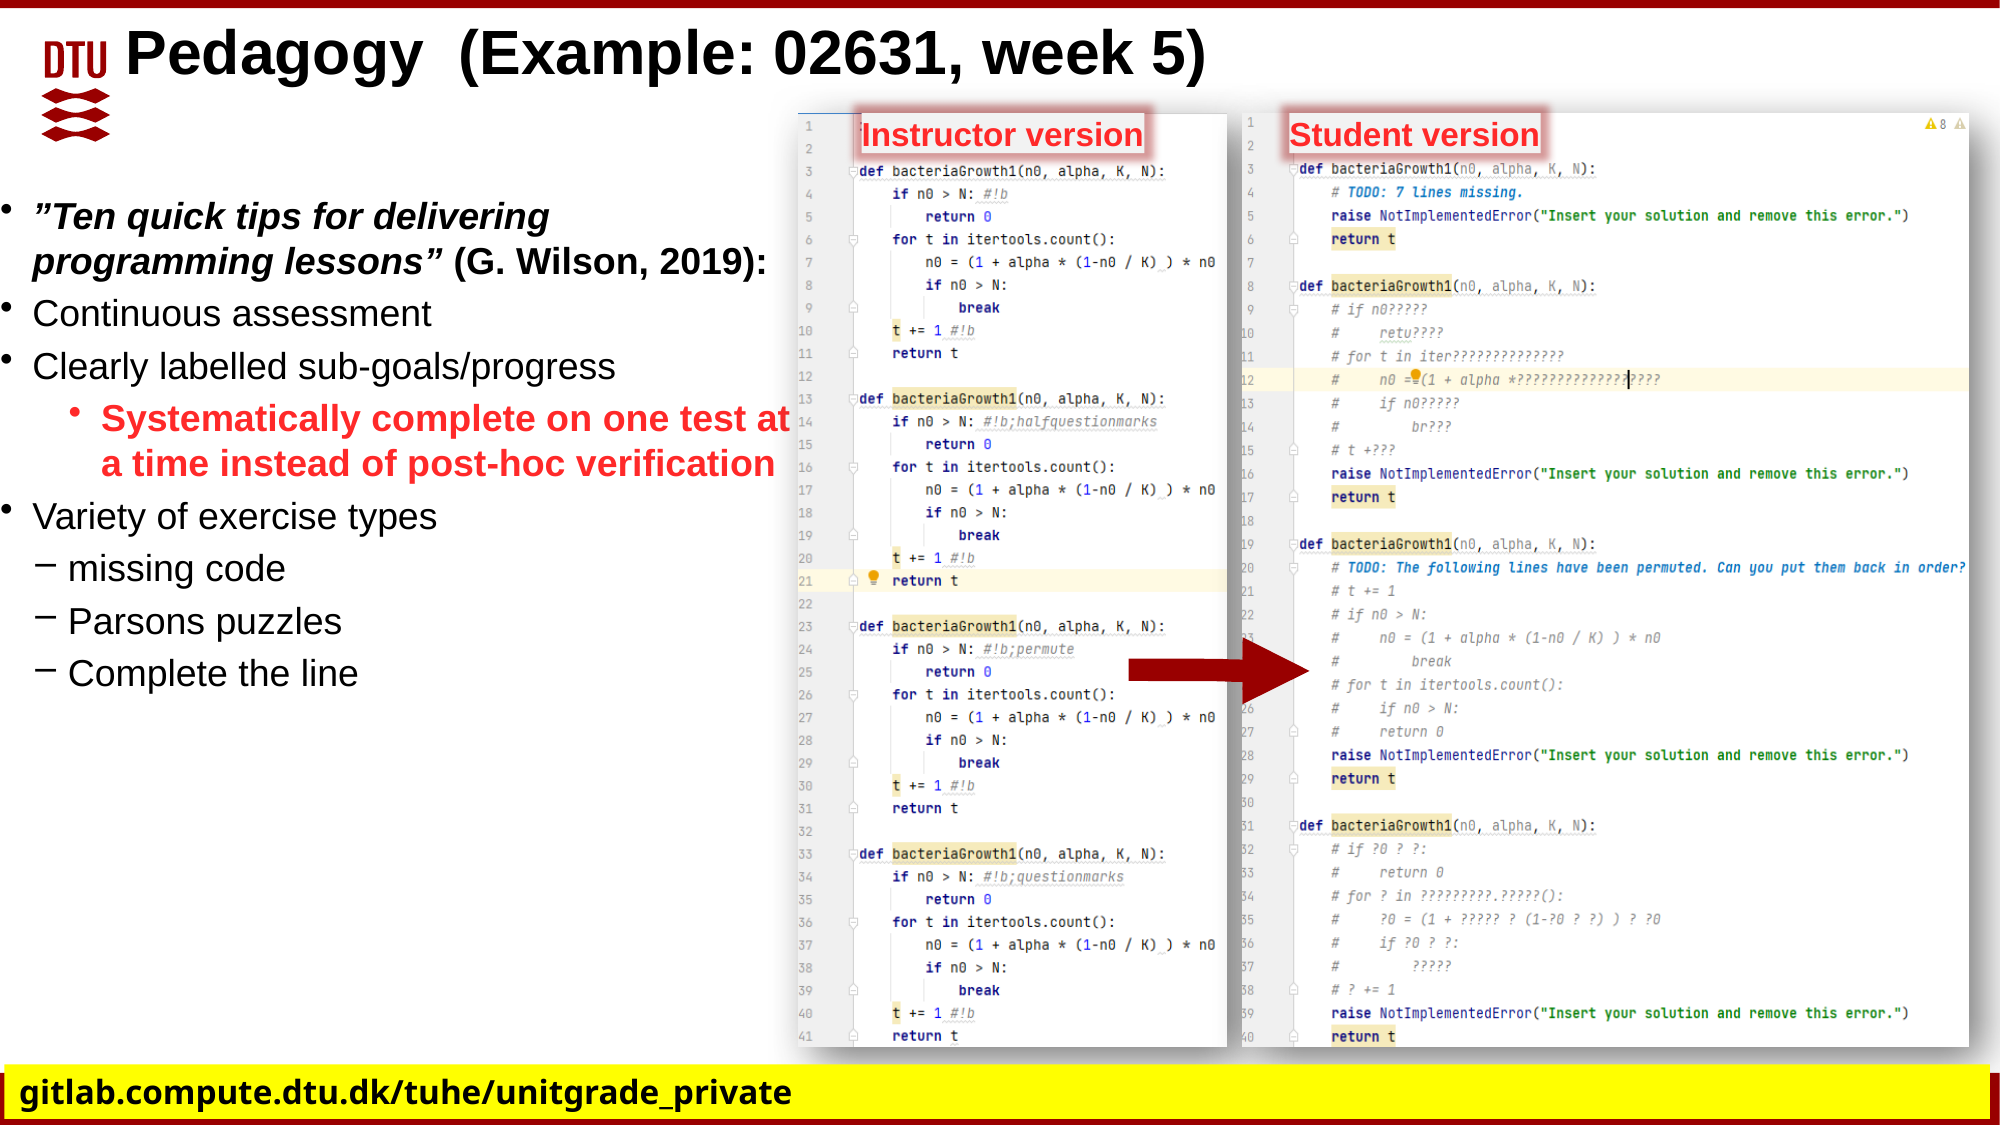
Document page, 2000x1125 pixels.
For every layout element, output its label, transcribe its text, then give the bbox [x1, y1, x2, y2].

list ”Ten quick tips for delivering programming lessons” (G. Wilson, 2019): Continuous assessment Clearly labelled sub-goals/progress Systematically complete on one test at a time instead of post-hoc verification Variety of exercise types missing code Parsons puzzles Complete the line [0, 191, 780, 938]
picture [1242, 112, 1969, 1047]
picture [797, 112, 1227, 1047]
text_box gitlab.compute.dtu.dk/tuhe/unitgrade_private [4, 1064, 1990, 1119]
title Pedagogy (Example: 02631, week 5) [125, 0, 1654, 87]
